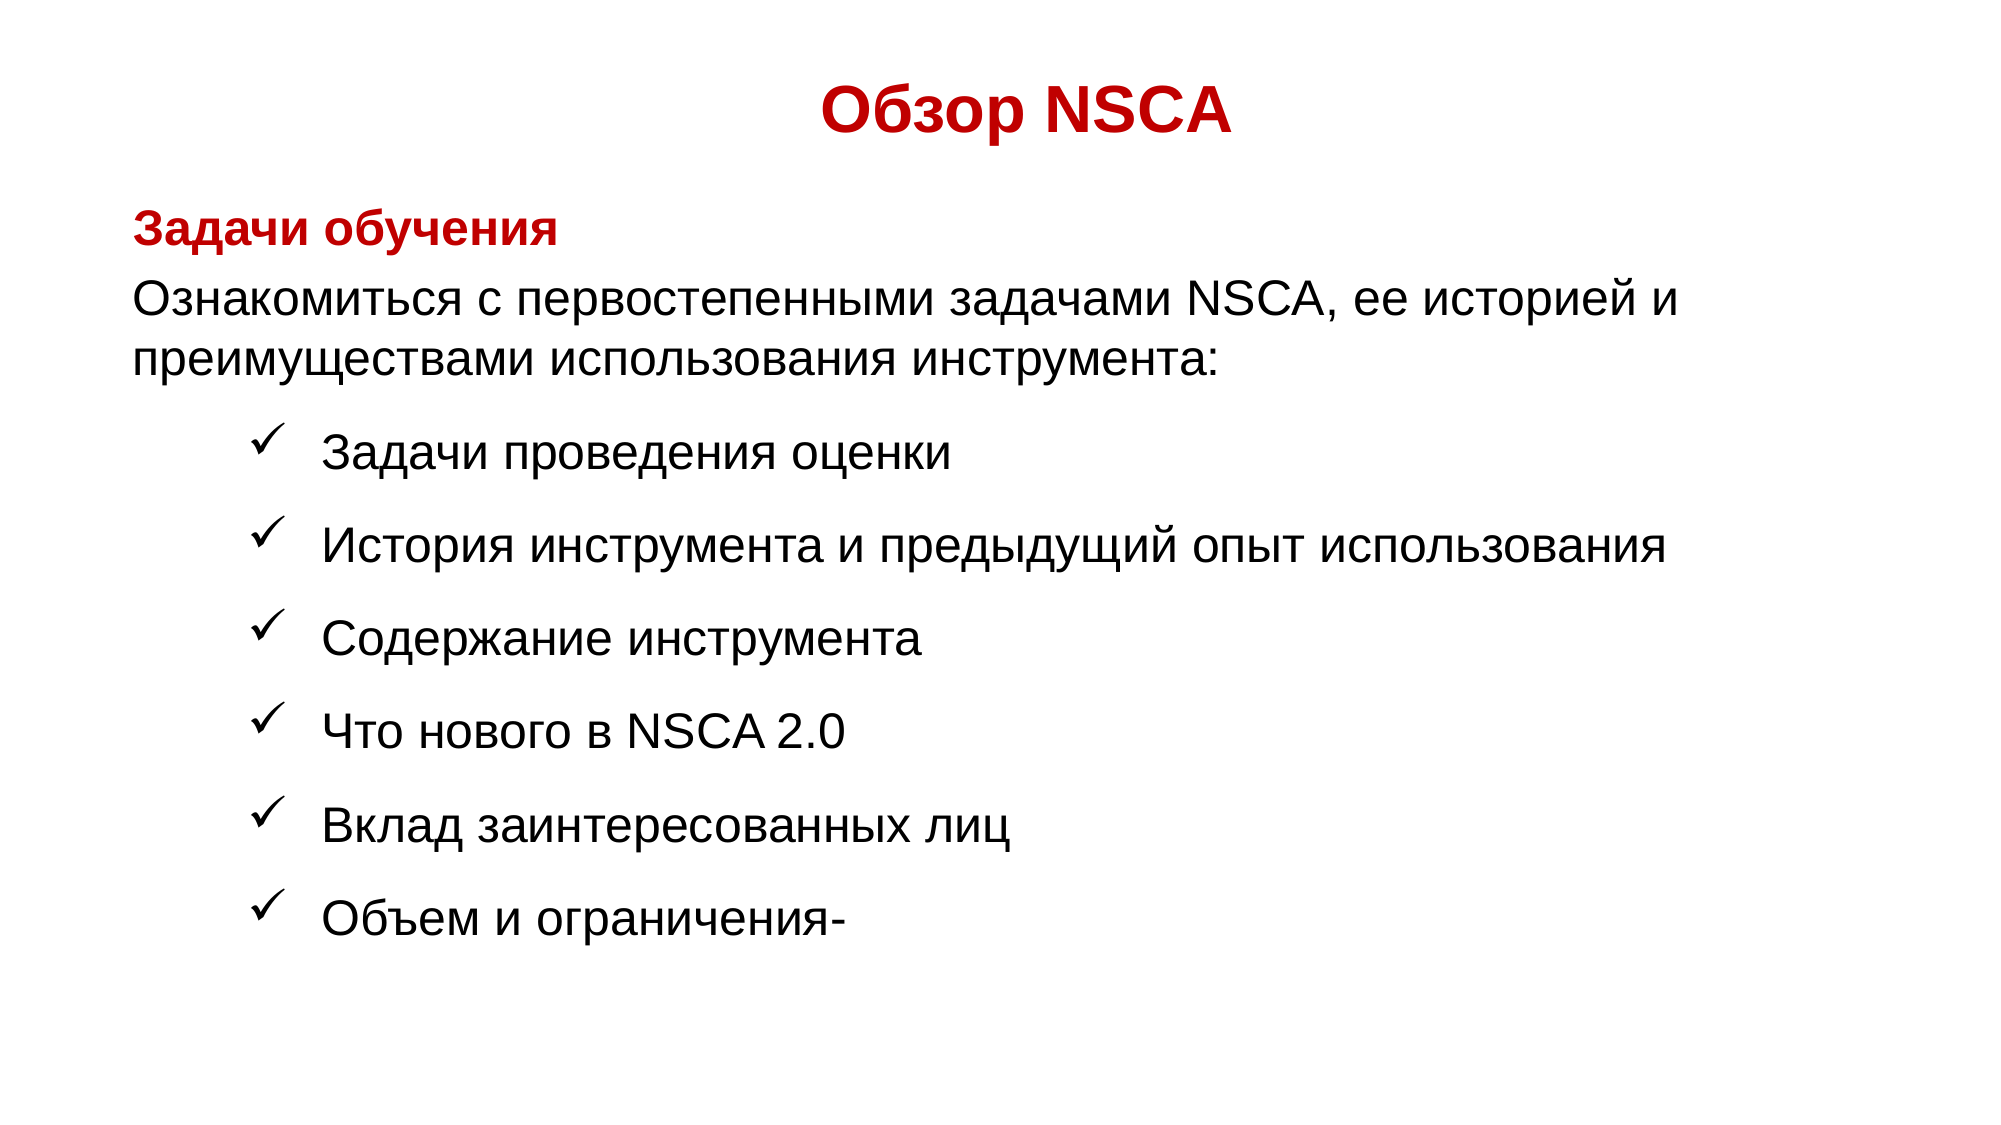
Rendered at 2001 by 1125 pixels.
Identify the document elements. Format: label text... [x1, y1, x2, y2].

title Обзор NSCA [258, 51, 1796, 154]
subtitle Задачи обучения Ознакомиться с первостепенными задачами NSCA, ее историей и преимуществами использования инструмента: Задачи проведения оценки История инструмента и предыдущий опыт использования Содержание инструмента Что нового в NSCA 2.0 Вклад заинтересованных лиц Объем и ограничения- [42, 188, 1958, 1091]
